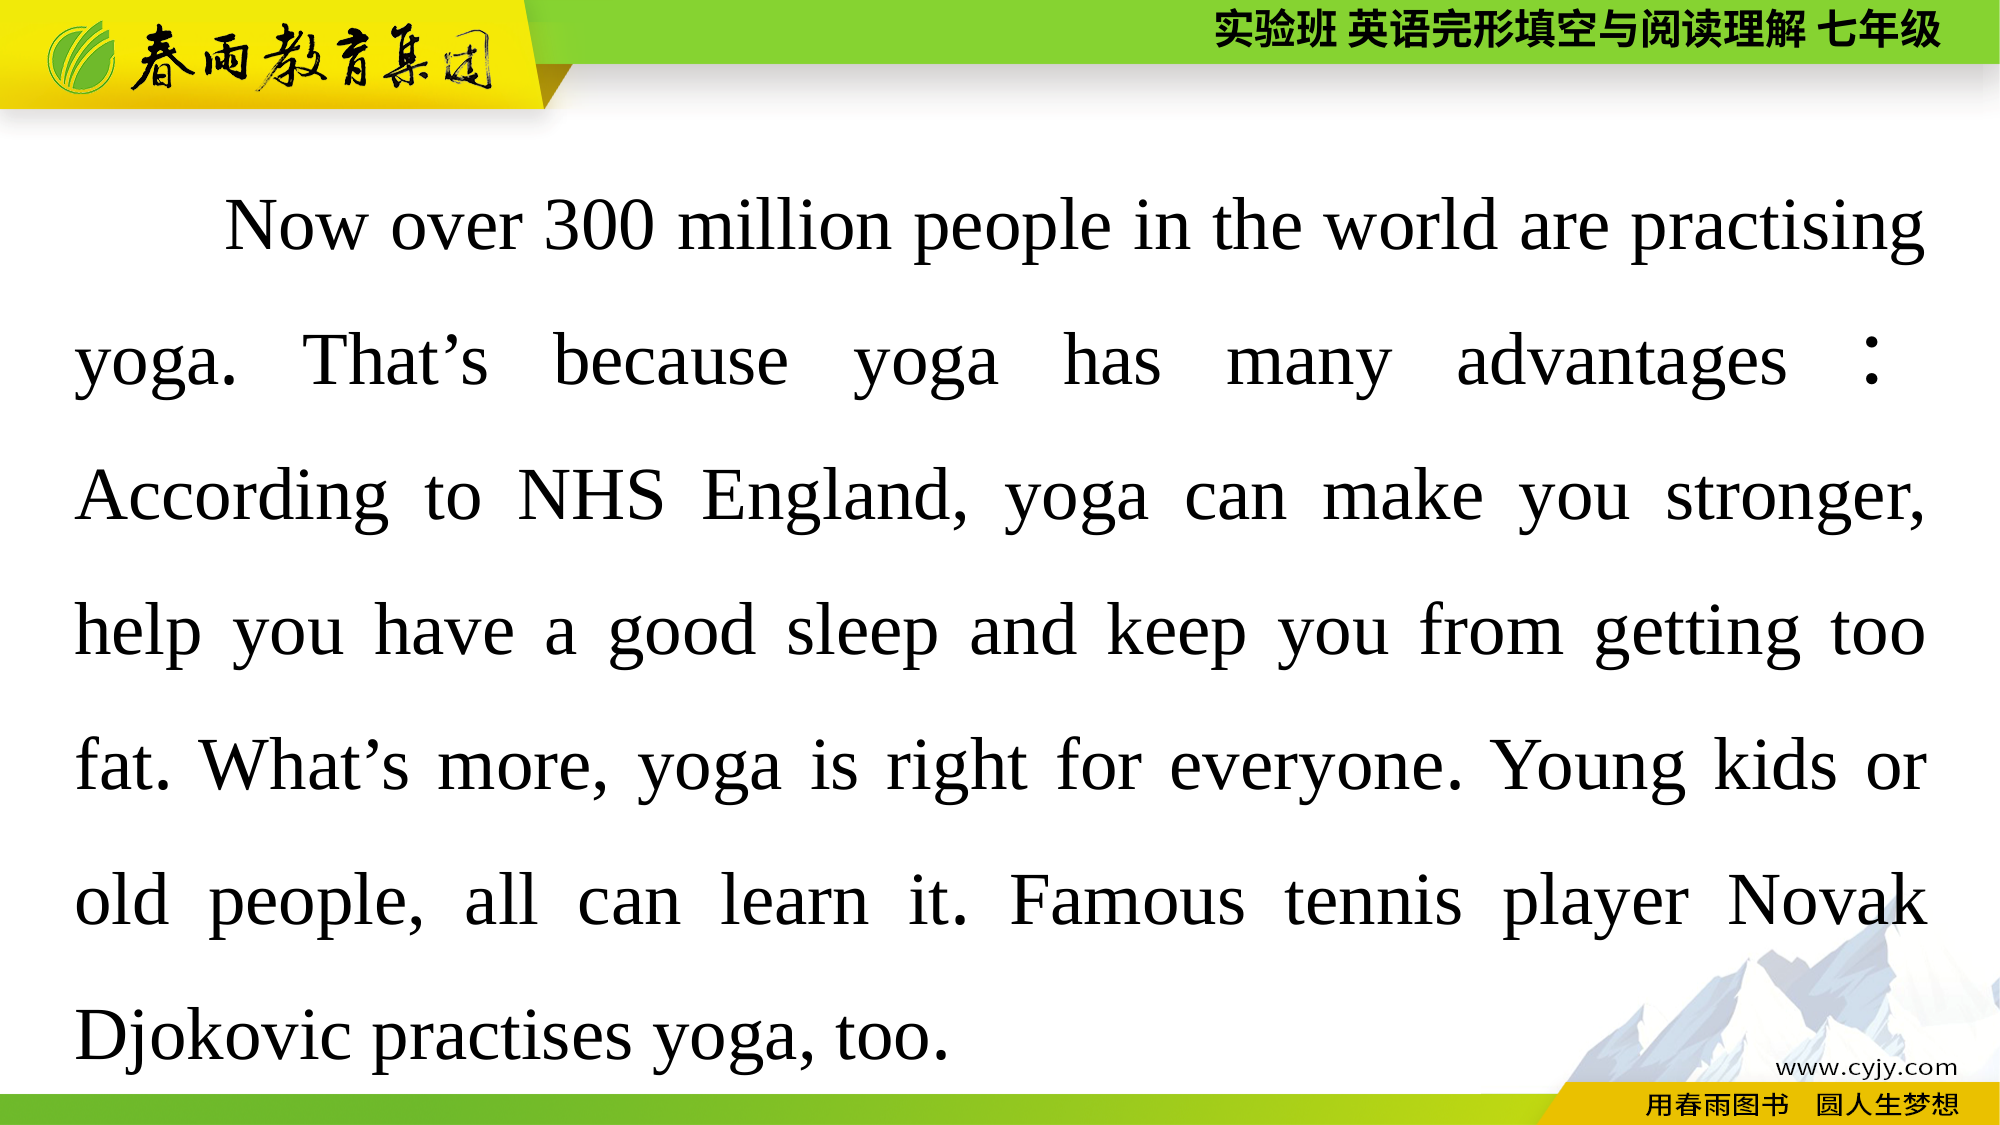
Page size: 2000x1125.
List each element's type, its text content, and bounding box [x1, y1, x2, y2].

list Now over 300 million people in the world are practising yoga. That’s because yoga has many advantages： According to NHS England, yoga can make you stronger, help you have a good sleep and keep you from getting too fat. What’s more, yoga is right for everyone. Young kids or old people, all can learn it. Famous tennis player Novak Djokovic practises yoga, too. [59, 122, 1944, 1075]
picture [0, 0, 2000, 1125]
